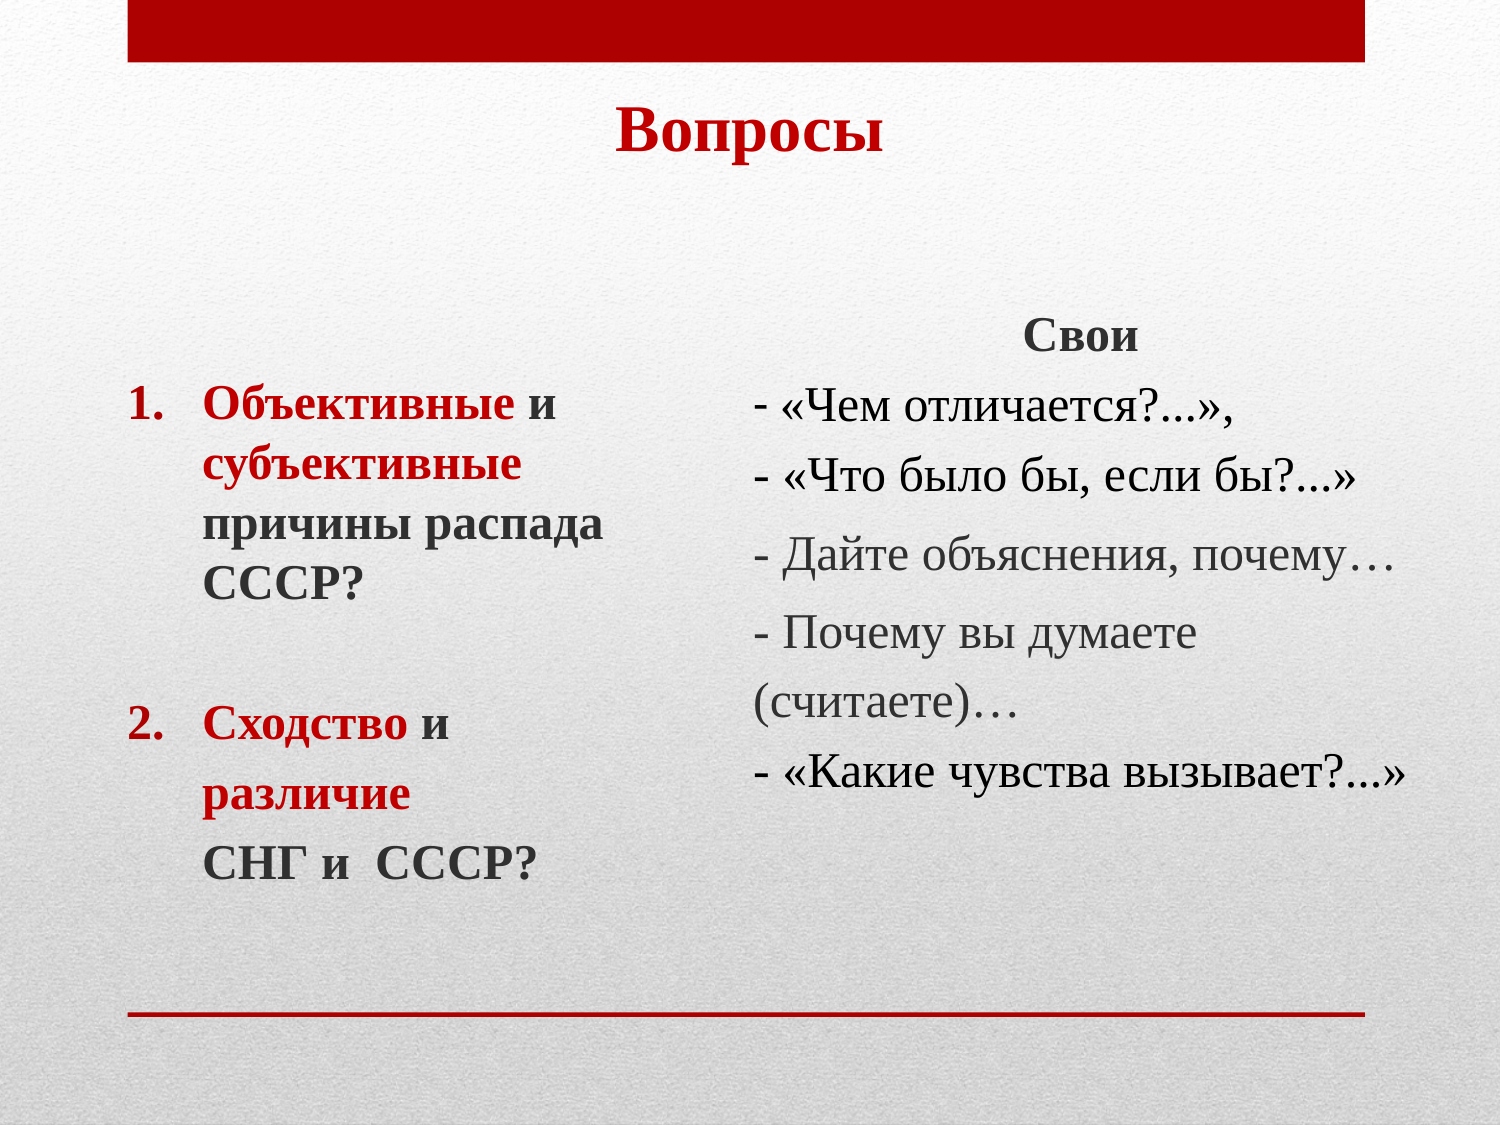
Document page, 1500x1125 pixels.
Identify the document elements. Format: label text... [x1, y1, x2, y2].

title Вопросы [466, 66, 1034, 173]
list Объективные и субъективные причины распада СССР? Сходство и различие СНГ и СССР? [112, 361, 762, 970]
text_box Свои - «Чем отличается?...», - «Что было бы, если бы?...» - Дайте объяснения, почему… - Почему вы думаете (считаете)… - «Какие чувства вызывает?...» [738, 293, 1424, 944]
